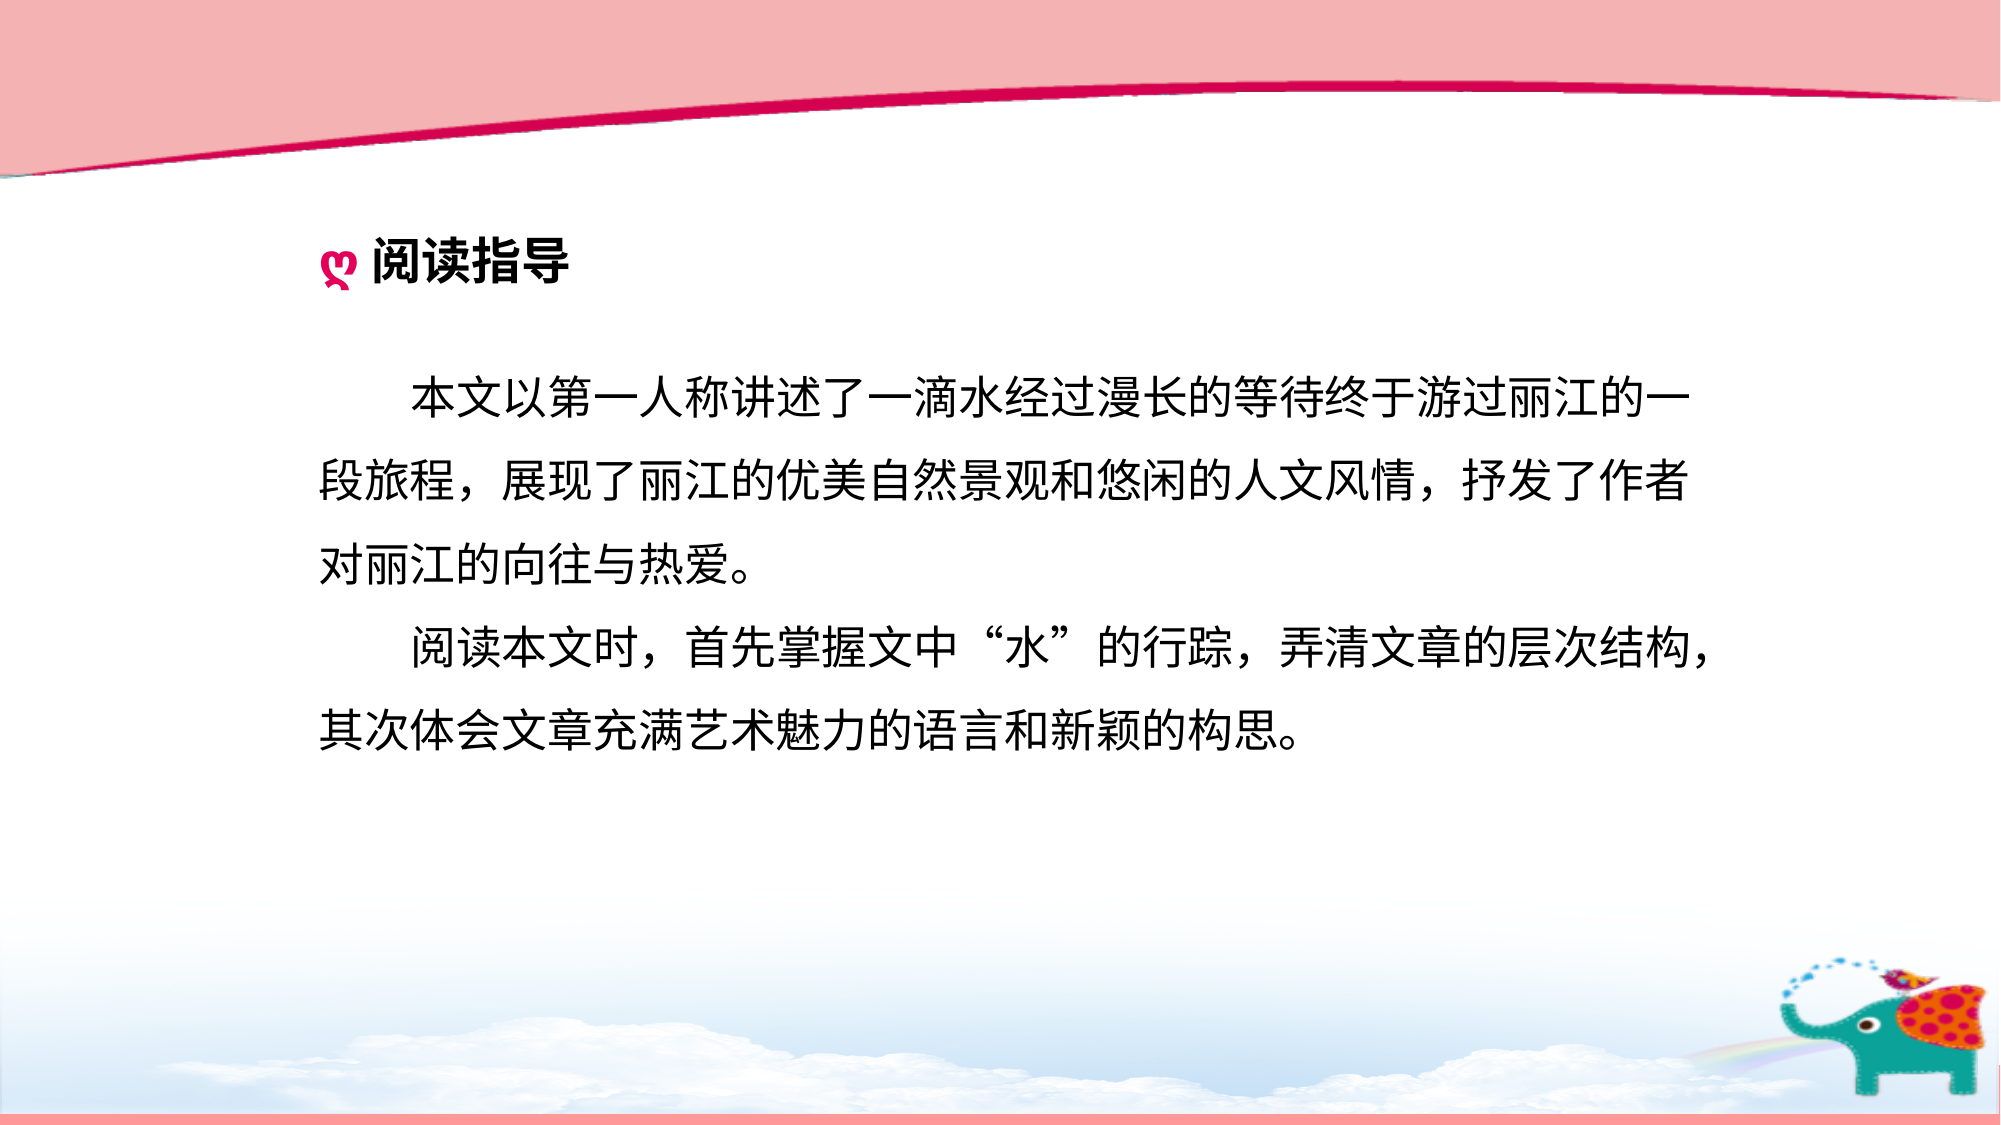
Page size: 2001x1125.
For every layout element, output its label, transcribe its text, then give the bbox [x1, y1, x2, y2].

text_box 本文以第一人称讲述了一滴水经过漫长的等待终于游过丽江的一段旅程，展现了丽江的优美自然景观和悠闲的人文风情，抒发了作者对丽江的向往与热爱。 阅读本文时，首先掌握文中“水”的行踪，弄清文章的层次结构，其次体会文章充满艺术魅力的语言和新颖的构思。 [303, 332, 1715, 765]
picture [0, 893, 1999, 1114]
text_box ღ阅读指导 [303, 222, 623, 298]
picture [0, 0, 2001, 185]
